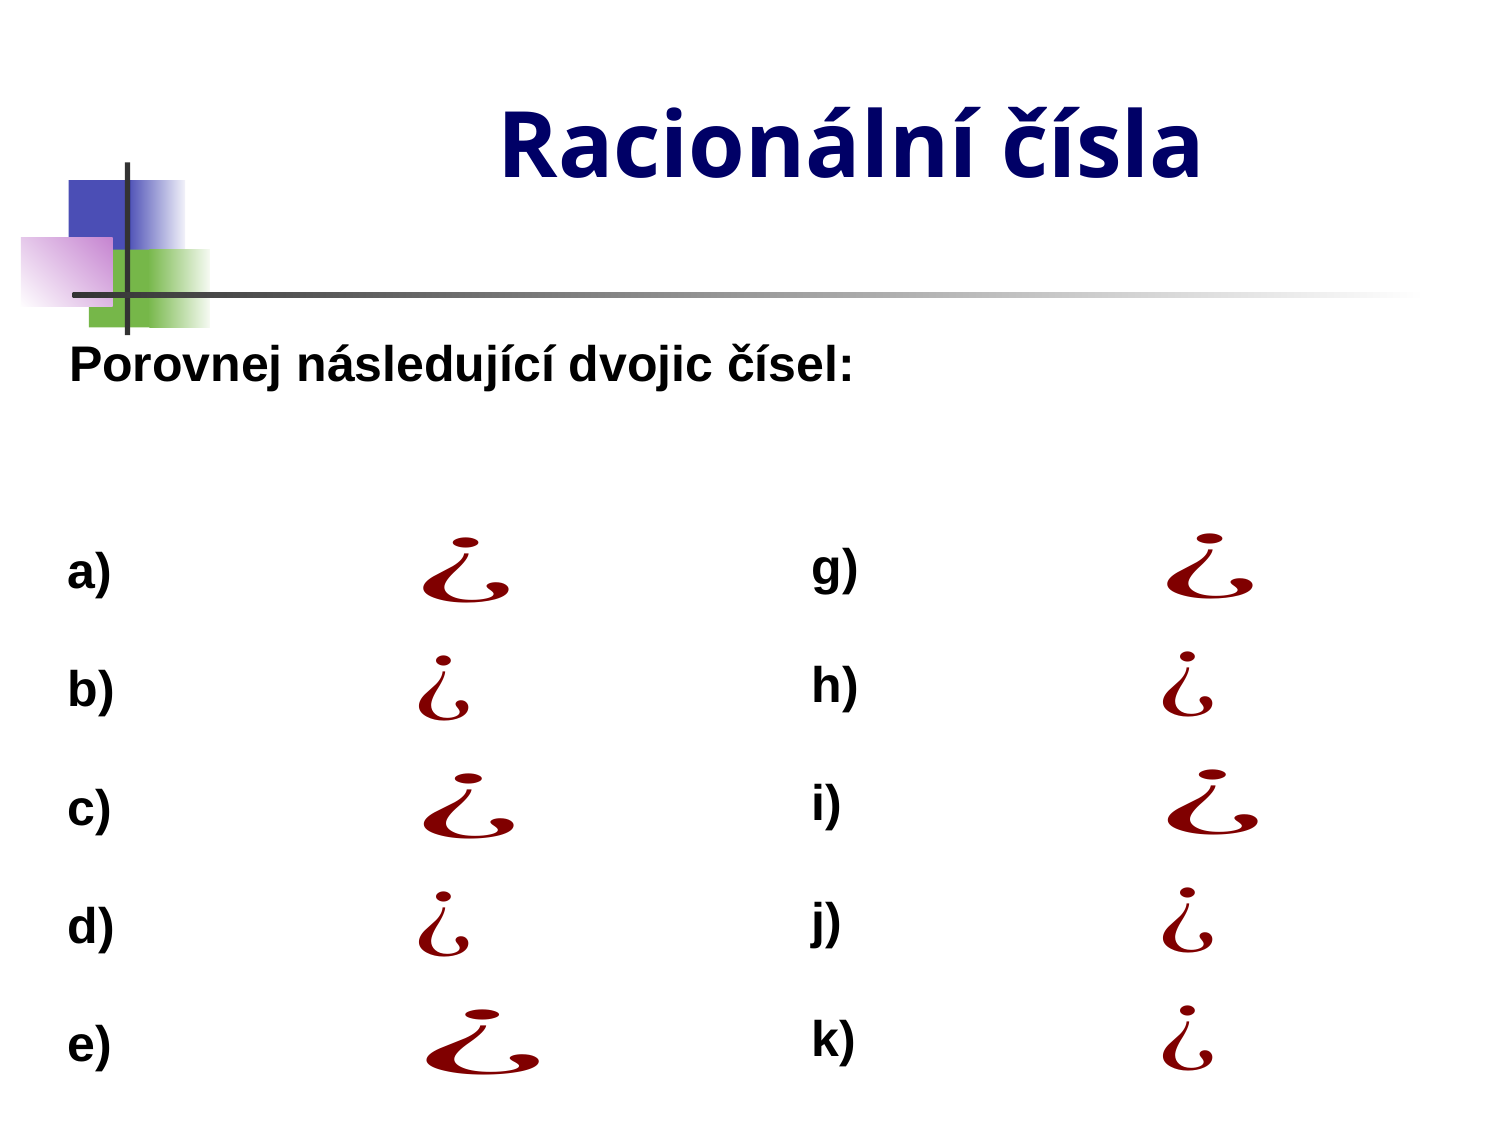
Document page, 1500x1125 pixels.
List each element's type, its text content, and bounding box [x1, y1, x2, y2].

title Racionální čísla [395, 93, 1309, 204]
text_box Porovnej následující dvojic čísel: [54, 324, 904, 400]
